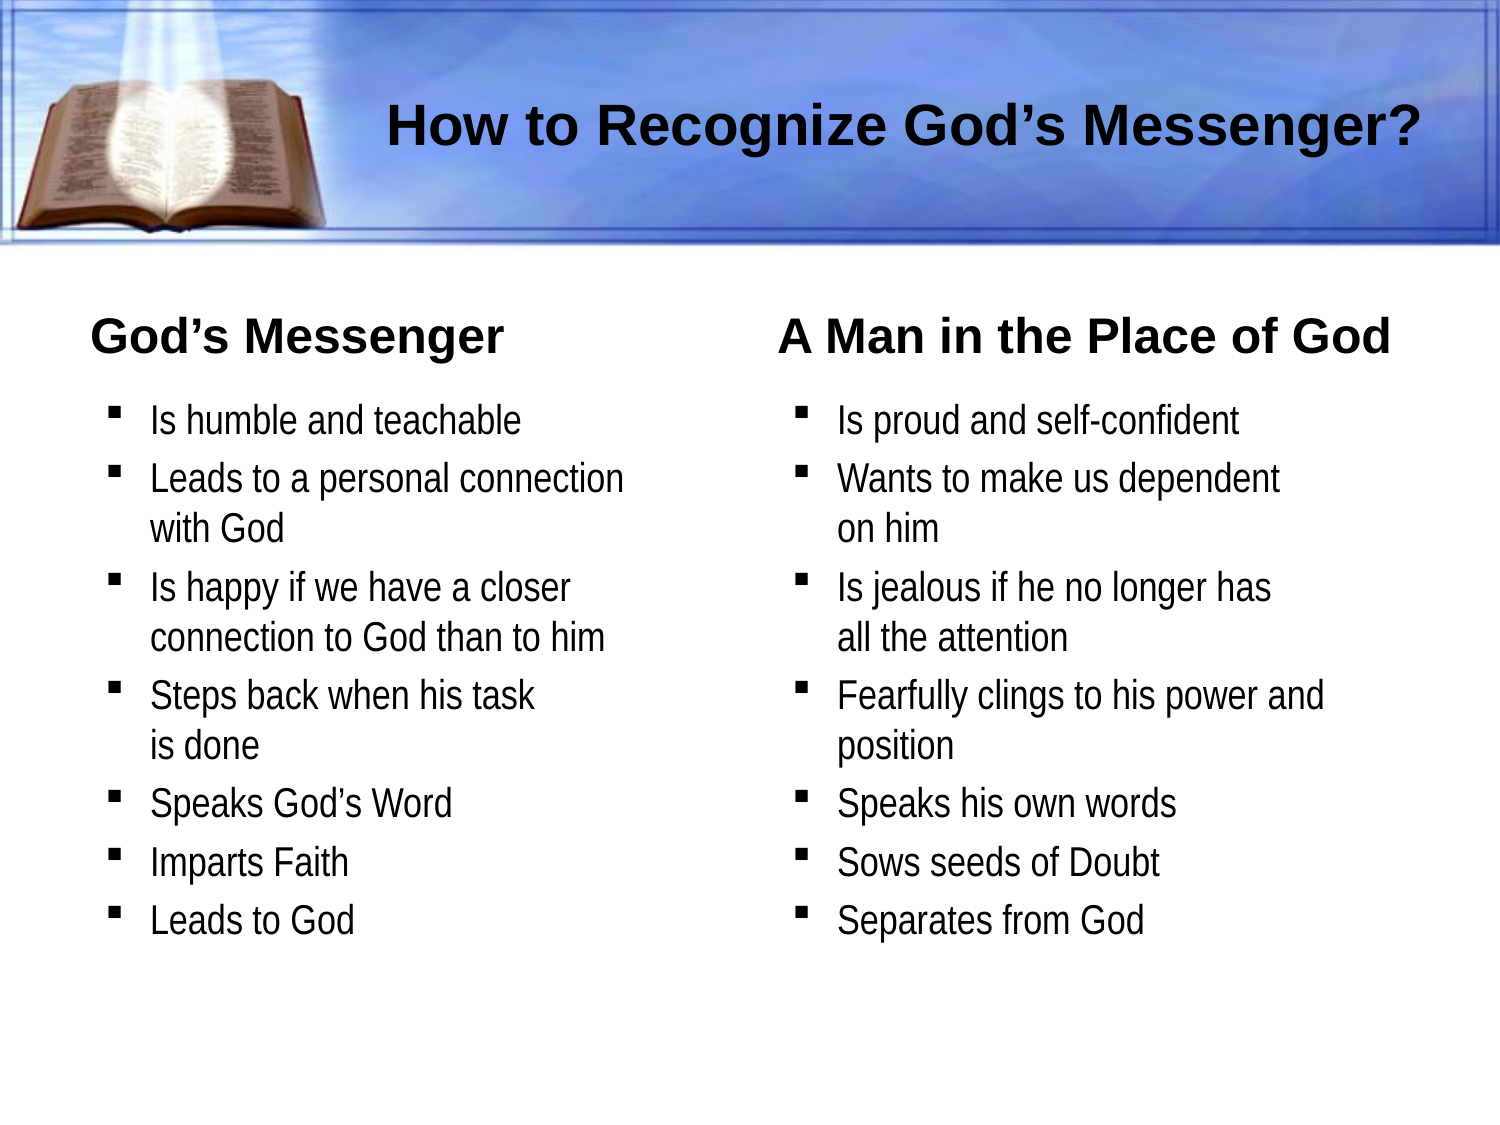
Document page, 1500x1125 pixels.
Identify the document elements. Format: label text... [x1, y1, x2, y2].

list Is humble and teachable Leads to a personal connection with God Is happy if we have a closer connection to God than to him Steps back when his task is done Speaks God’s Word Imparts Faith Leads to God [74, 385, 715, 952]
list A Man in the Place of God [761, 290, 1426, 372]
list Is proud and self-confident Wants to make us dependent on him Is jealous if he no longer has all the attention Fearfully clings to his power and position Speaks his own words Sows seeds of Doubt Separates from God [761, 385, 1426, 952]
picture [0, 0, 1500, 1125]
title How to Recognize God’s Messenger? [351, 44, 1459, 200]
list God’s Messenger [74, 290, 738, 372]
